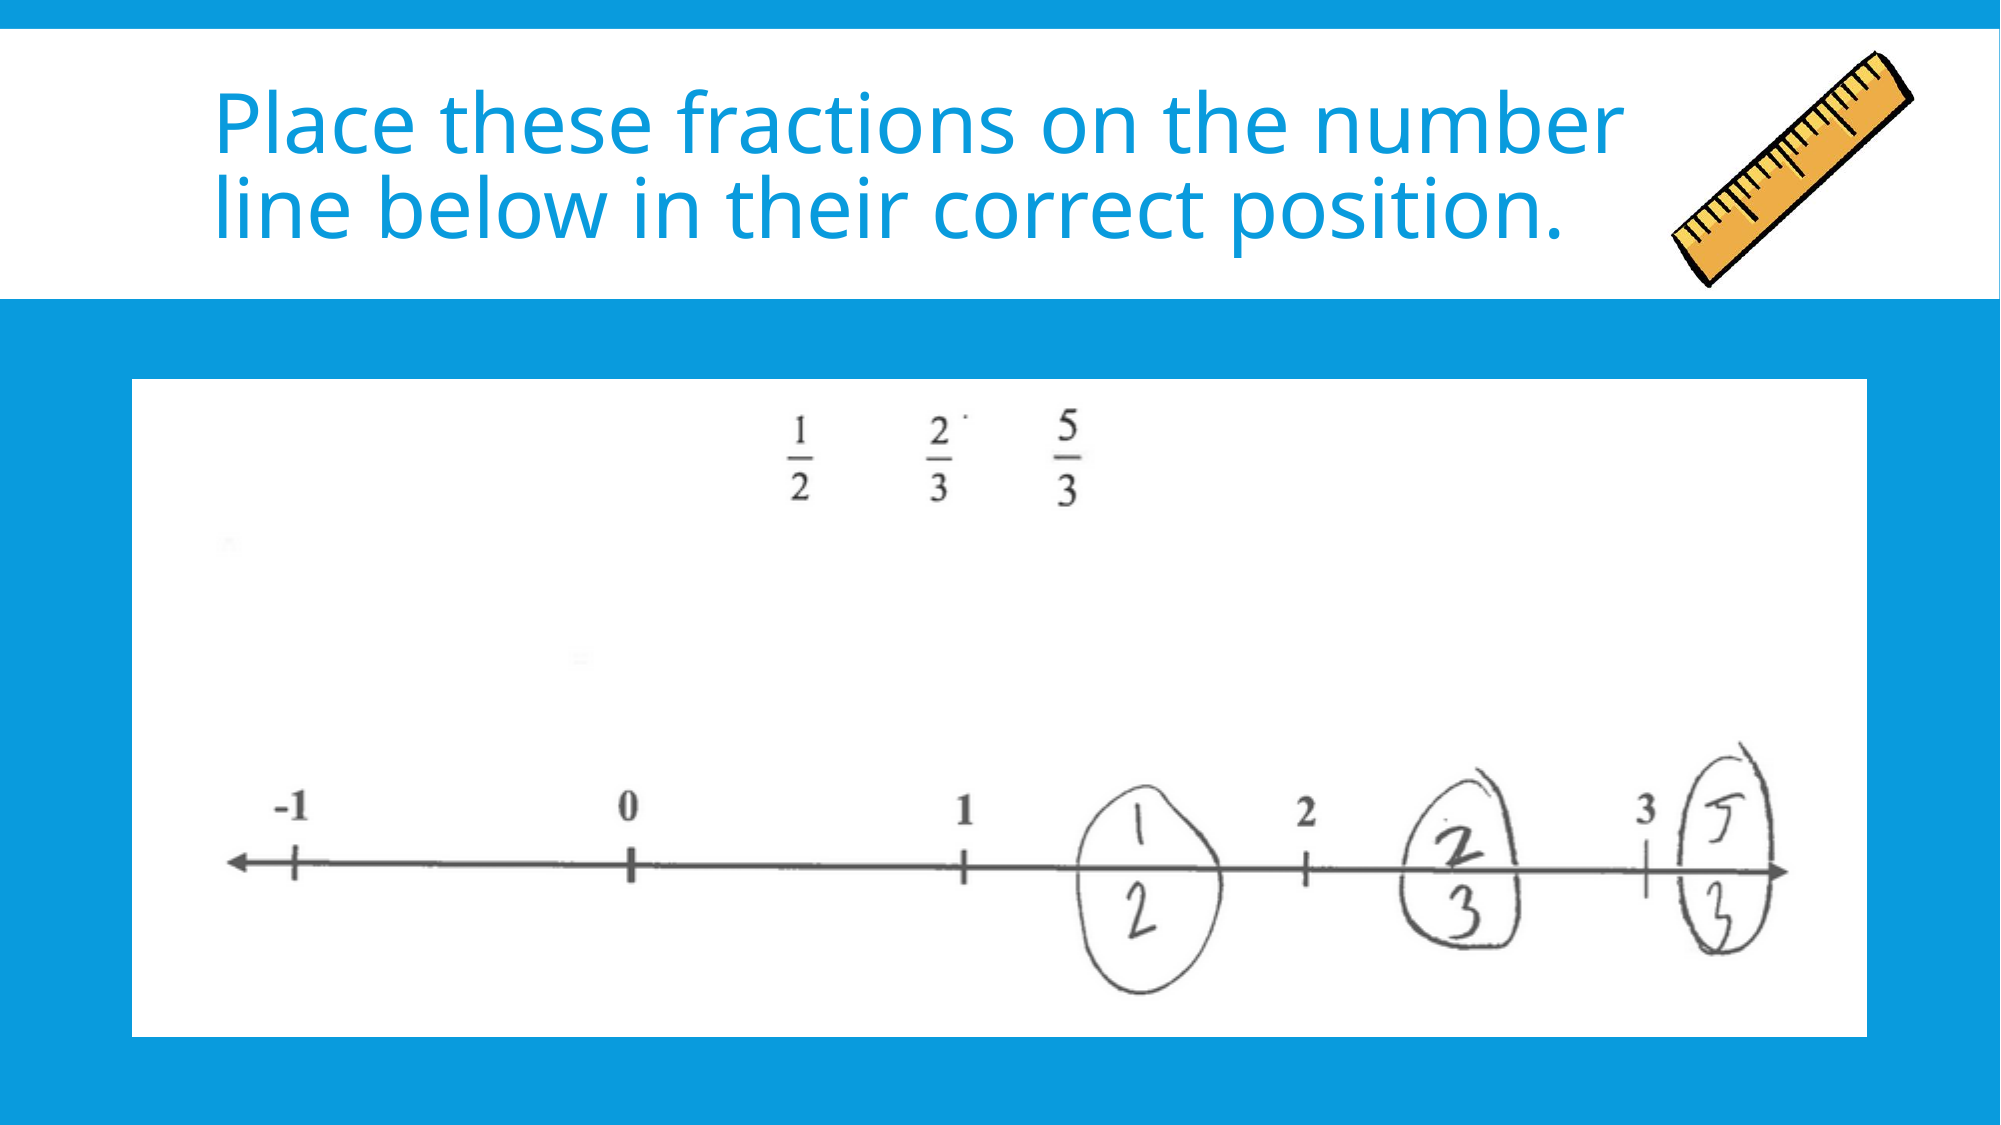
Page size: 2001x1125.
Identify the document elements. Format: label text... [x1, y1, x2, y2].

title Place these fractions on the number line below in their correct position. [197, 46, 1660, 295]
picture [1667, 43, 1919, 294]
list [132, 379, 1868, 1037]
